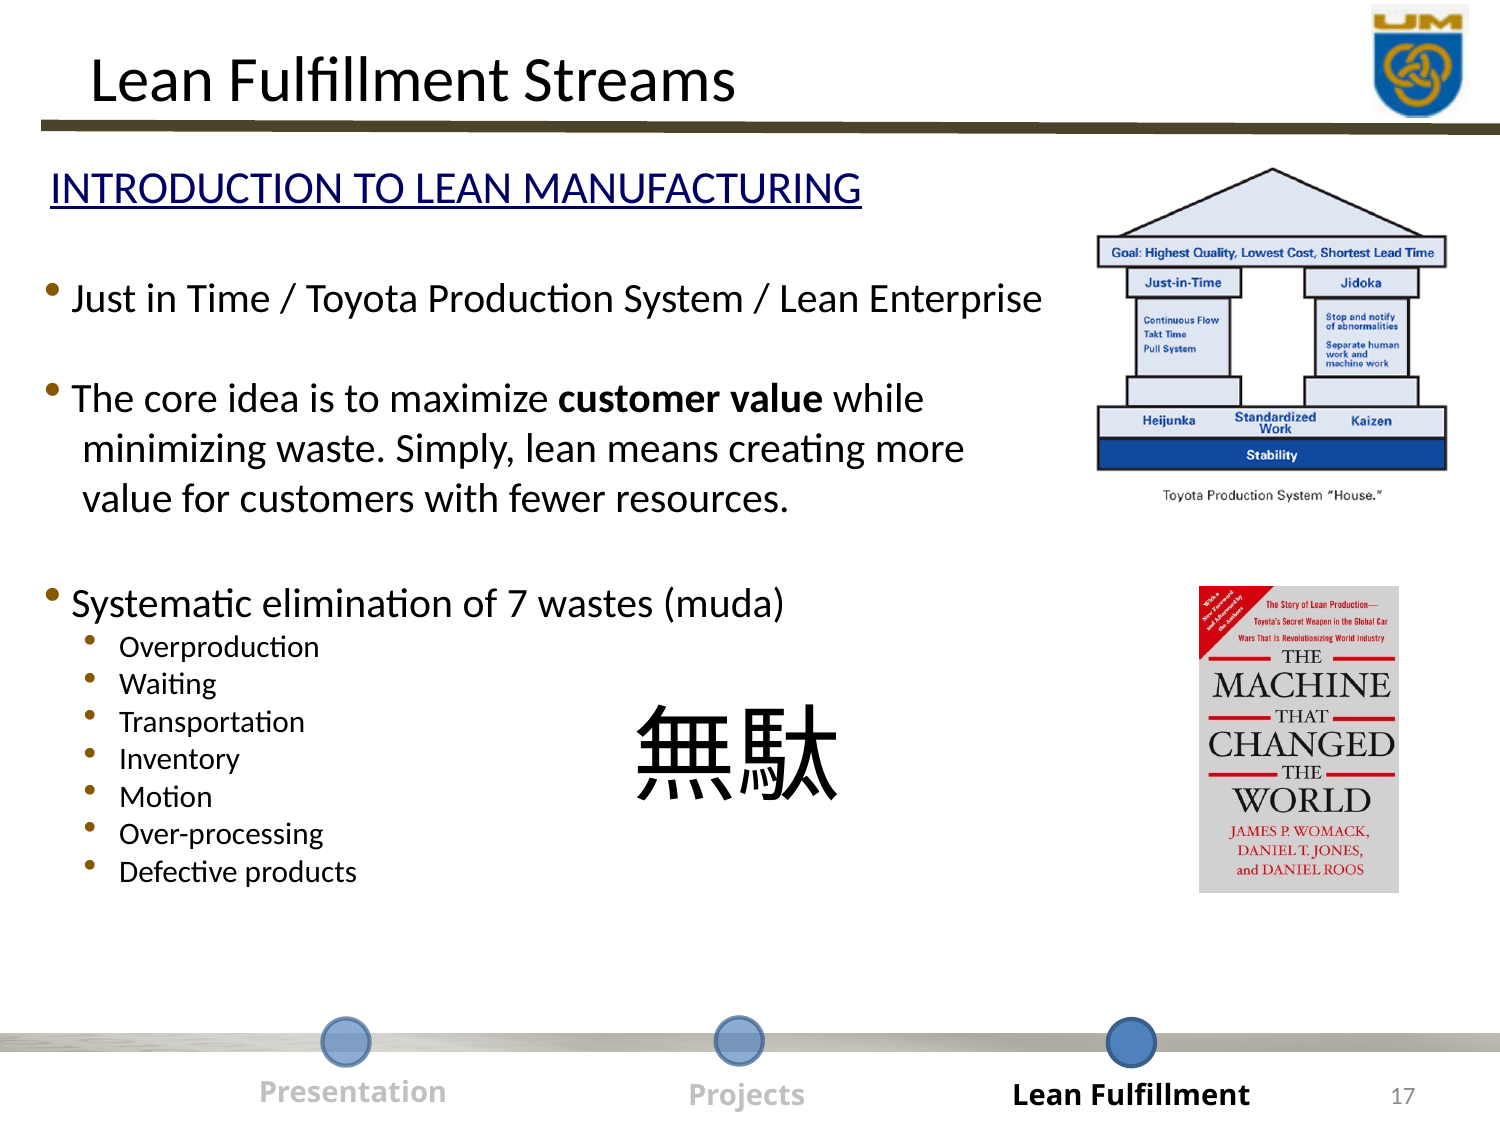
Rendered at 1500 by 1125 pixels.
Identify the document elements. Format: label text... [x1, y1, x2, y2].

picture [1370, 4, 1470, 118]
picture [0, 1033, 1500, 1052]
text_box Just in Time / Toyota Production System / Lean Enterprise The core idea is to maximize customer value while minimizing waste. Simply, lean means creating more value for customers with fewer resources. Systematic elimination of 7 wastes (muda) Overproduction Waiting Transportation Inventory Motion Over-processing Defective products [29, 263, 1070, 971]
text_box [327, 1060, 365, 1068]
picture [1199, 585, 1400, 893]
text_box [1108, 1016, 1155, 1032]
text_box Lean Fulfillment [963, 1068, 1300, 1125]
text_box [722, 1060, 757, 1067]
text_box [1112, 1060, 1151, 1069]
text_box Projects [579, 1068, 915, 1125]
text_box INTRODUCTION TO LEAN MANUFACTURING [35, 149, 1500, 263]
text_box [322, 1016, 370, 1032]
slide_number 17 [1140, 1065, 1431, 1125]
text_box [715, 1015, 764, 1032]
picture [1046, 151, 1500, 523]
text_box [41, 125, 1500, 130]
title Lean Fulfillment Streams [53, 11, 1366, 123]
text_box 無駄 [617, 680, 876, 821]
text_box Presentation [239, 1065, 467, 1110]
